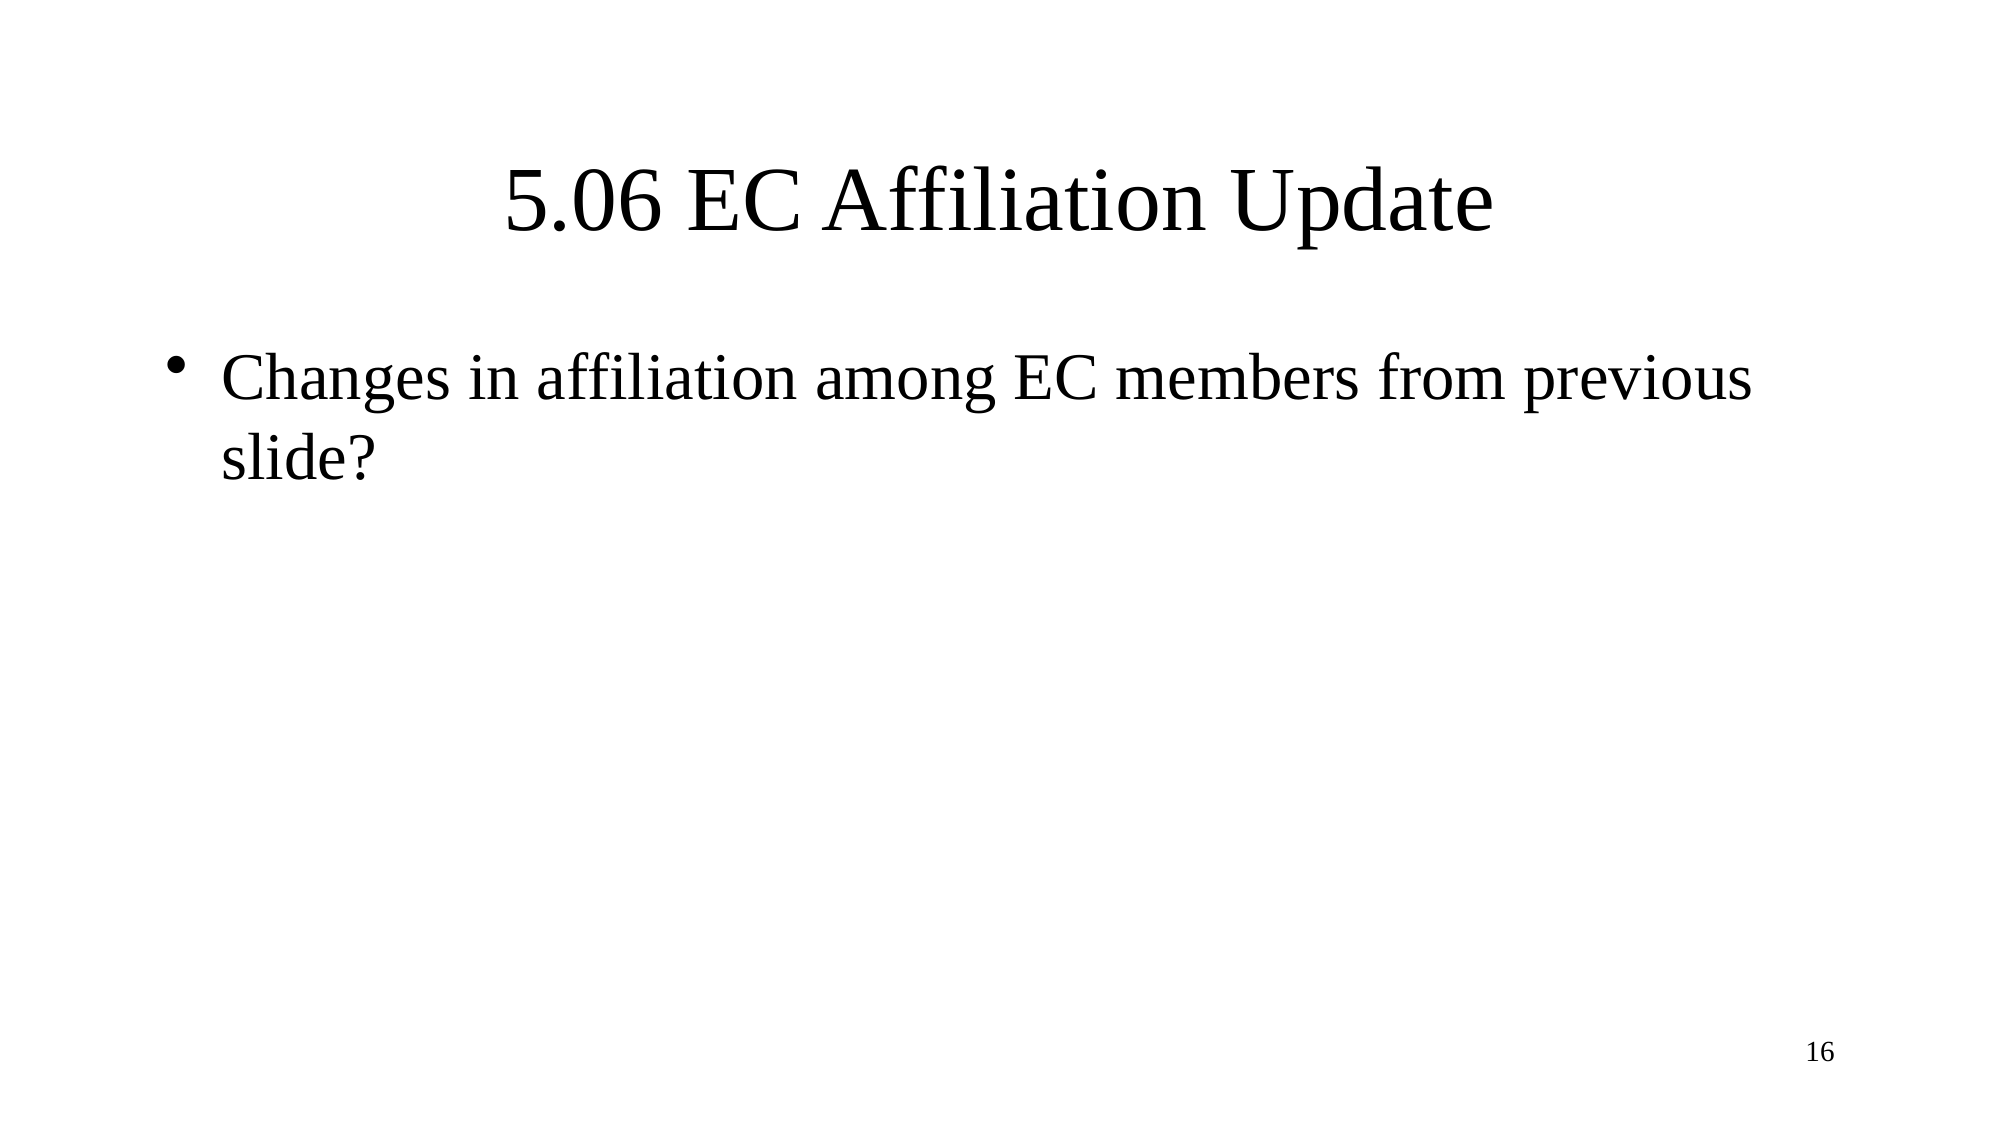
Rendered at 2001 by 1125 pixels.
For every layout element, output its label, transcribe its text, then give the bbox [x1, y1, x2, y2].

list Changes in affiliation among EC members from previous slide? [149, 324, 1851, 1001]
title 5.06 EC Affiliation Update [362, 99, 1638, 288]
slide_number 16 [1433, 1024, 1851, 1101]
